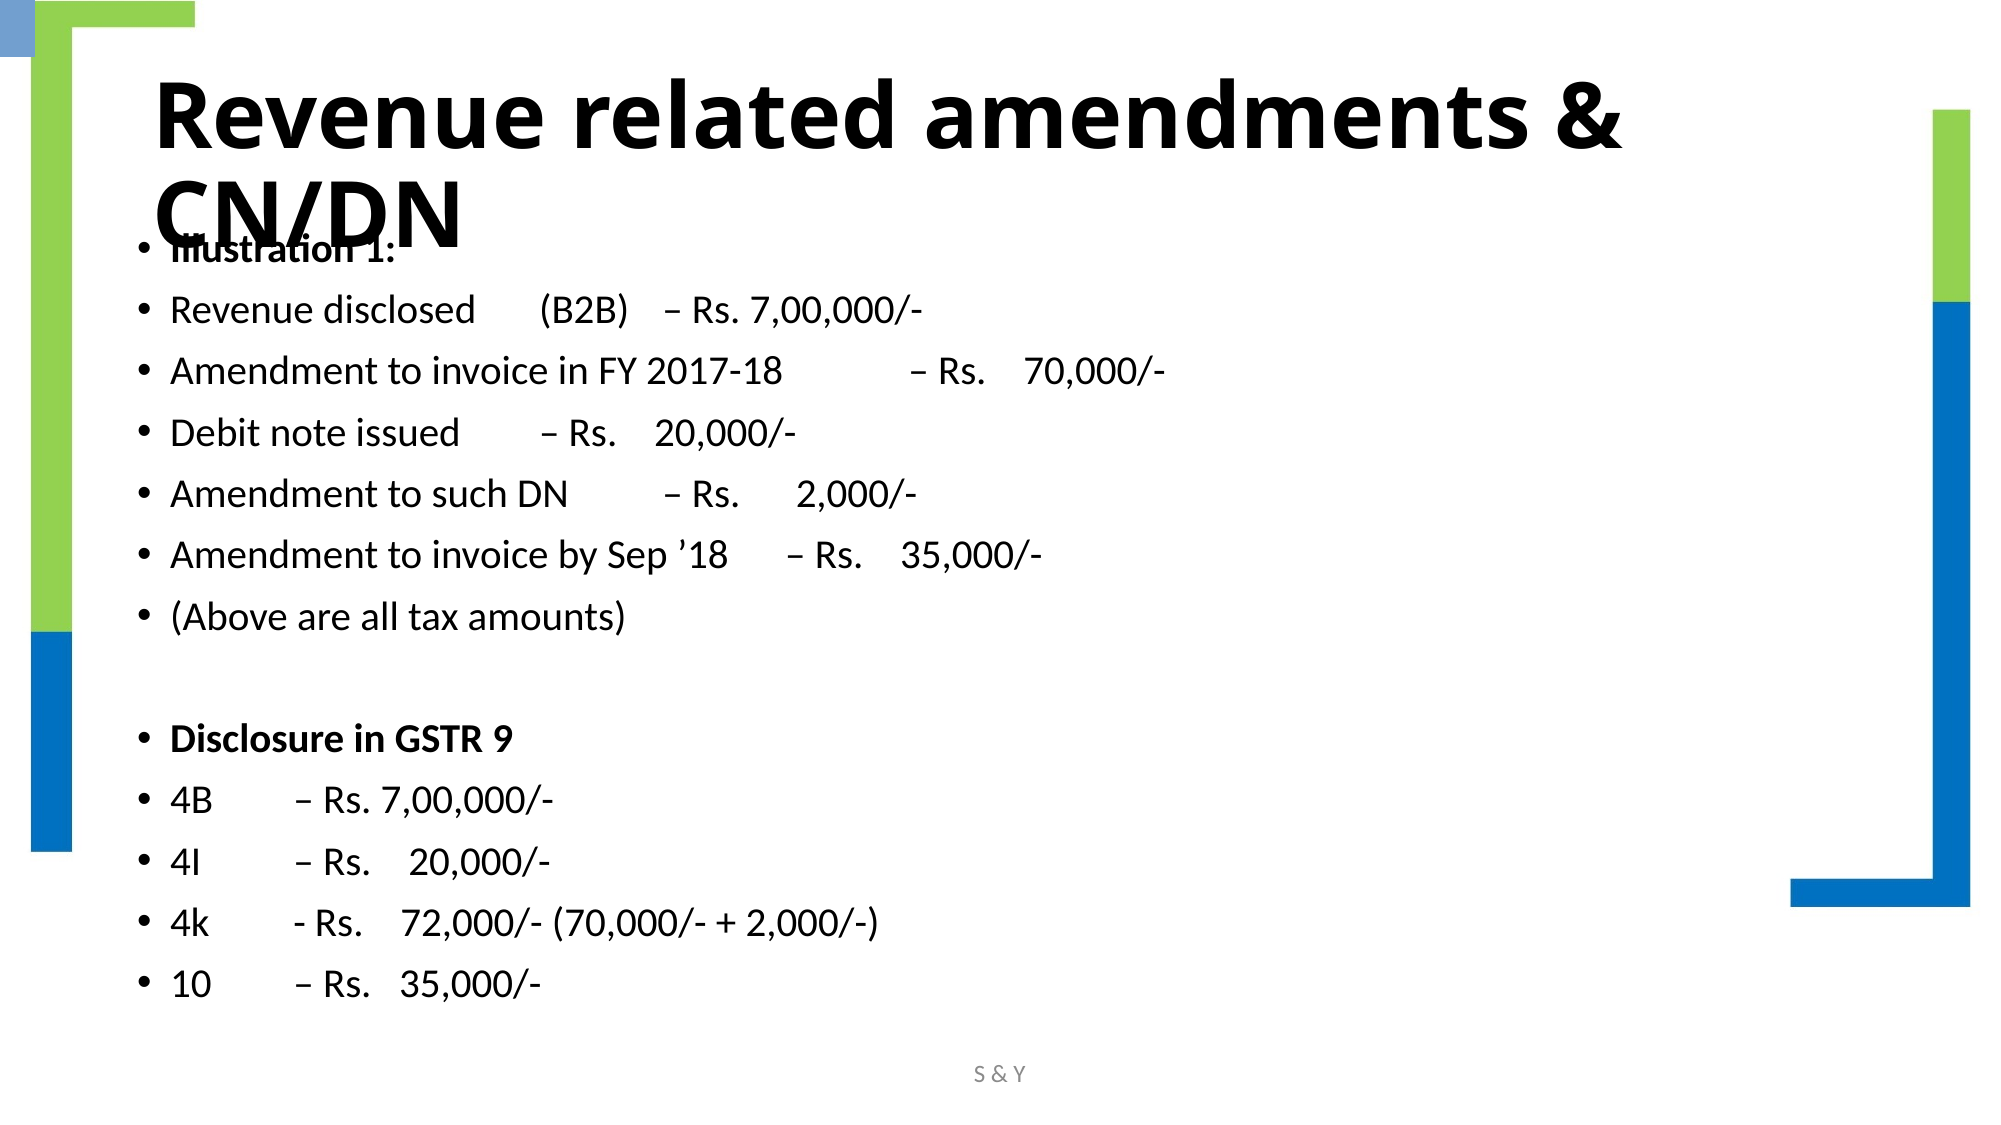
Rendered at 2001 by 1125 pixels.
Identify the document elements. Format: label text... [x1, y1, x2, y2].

title Revenue related amendments & CN/DN [137, 59, 1863, 219]
footer S & Y [662, 1042, 1338, 1103]
list Illustration 1: Revenue disclosed (B2B) – Rs. 7,00,000/- Amendment to invoice in FY 2017-18 – Rs. 70,000/- Debit note issued – Rs. 20,000/- Amendment to such DN – Rs. 2,000/- Amendment to invoice by Sep ’18 – Rs. 35,000/- (Above are all tax amounts) Disclosure in GSTR 9 4B – Rs. 7,00,000/- 4I – Rs. 20,000/- 4k - Rs. 72,000/- (70,000/- + 2,000/-) 10 – Rs. 35,000/- [122, 219, 1863, 1023]
picture [0, 0, 2001, 1125]
